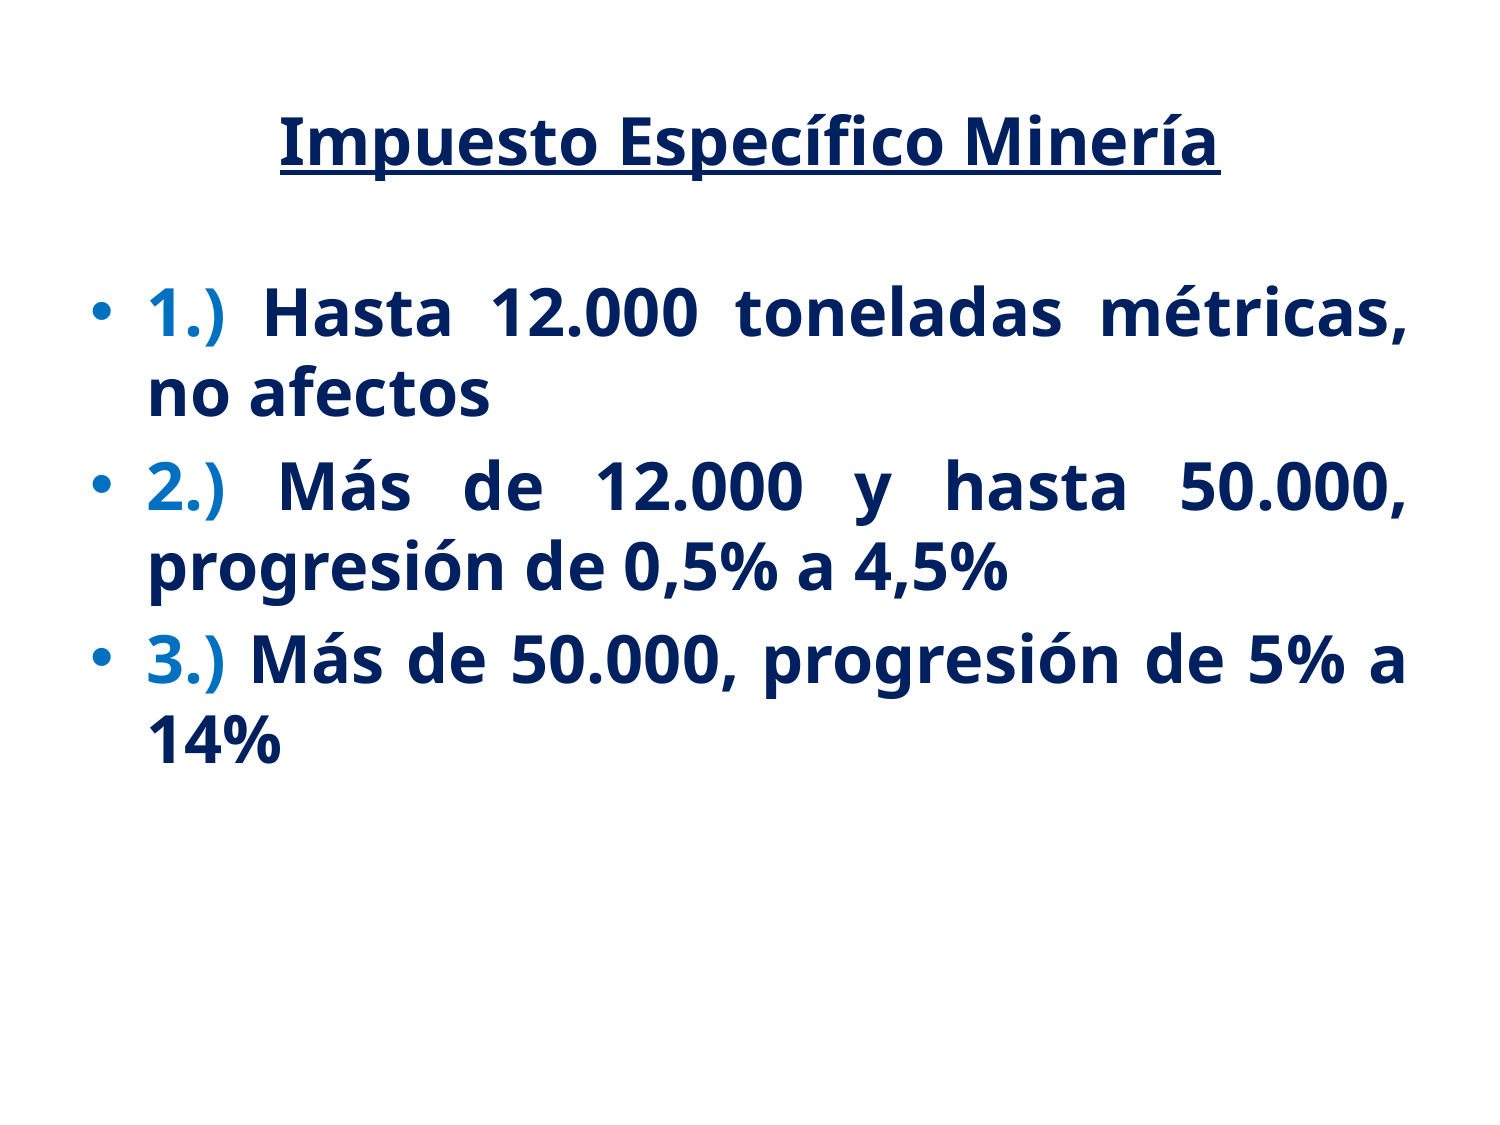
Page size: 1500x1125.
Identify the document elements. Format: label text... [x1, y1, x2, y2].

list 1.) Hasta 12.000 toneladas métricas, no afectos 2.) Más de 12.000 y hasta 50.000, progresión de 0,5% a 4,5% 3.) Más de 50.000, progresión de 5% a 14% [74, 262, 1426, 1006]
title Impuesto Específico Minería [74, 44, 1426, 233]
